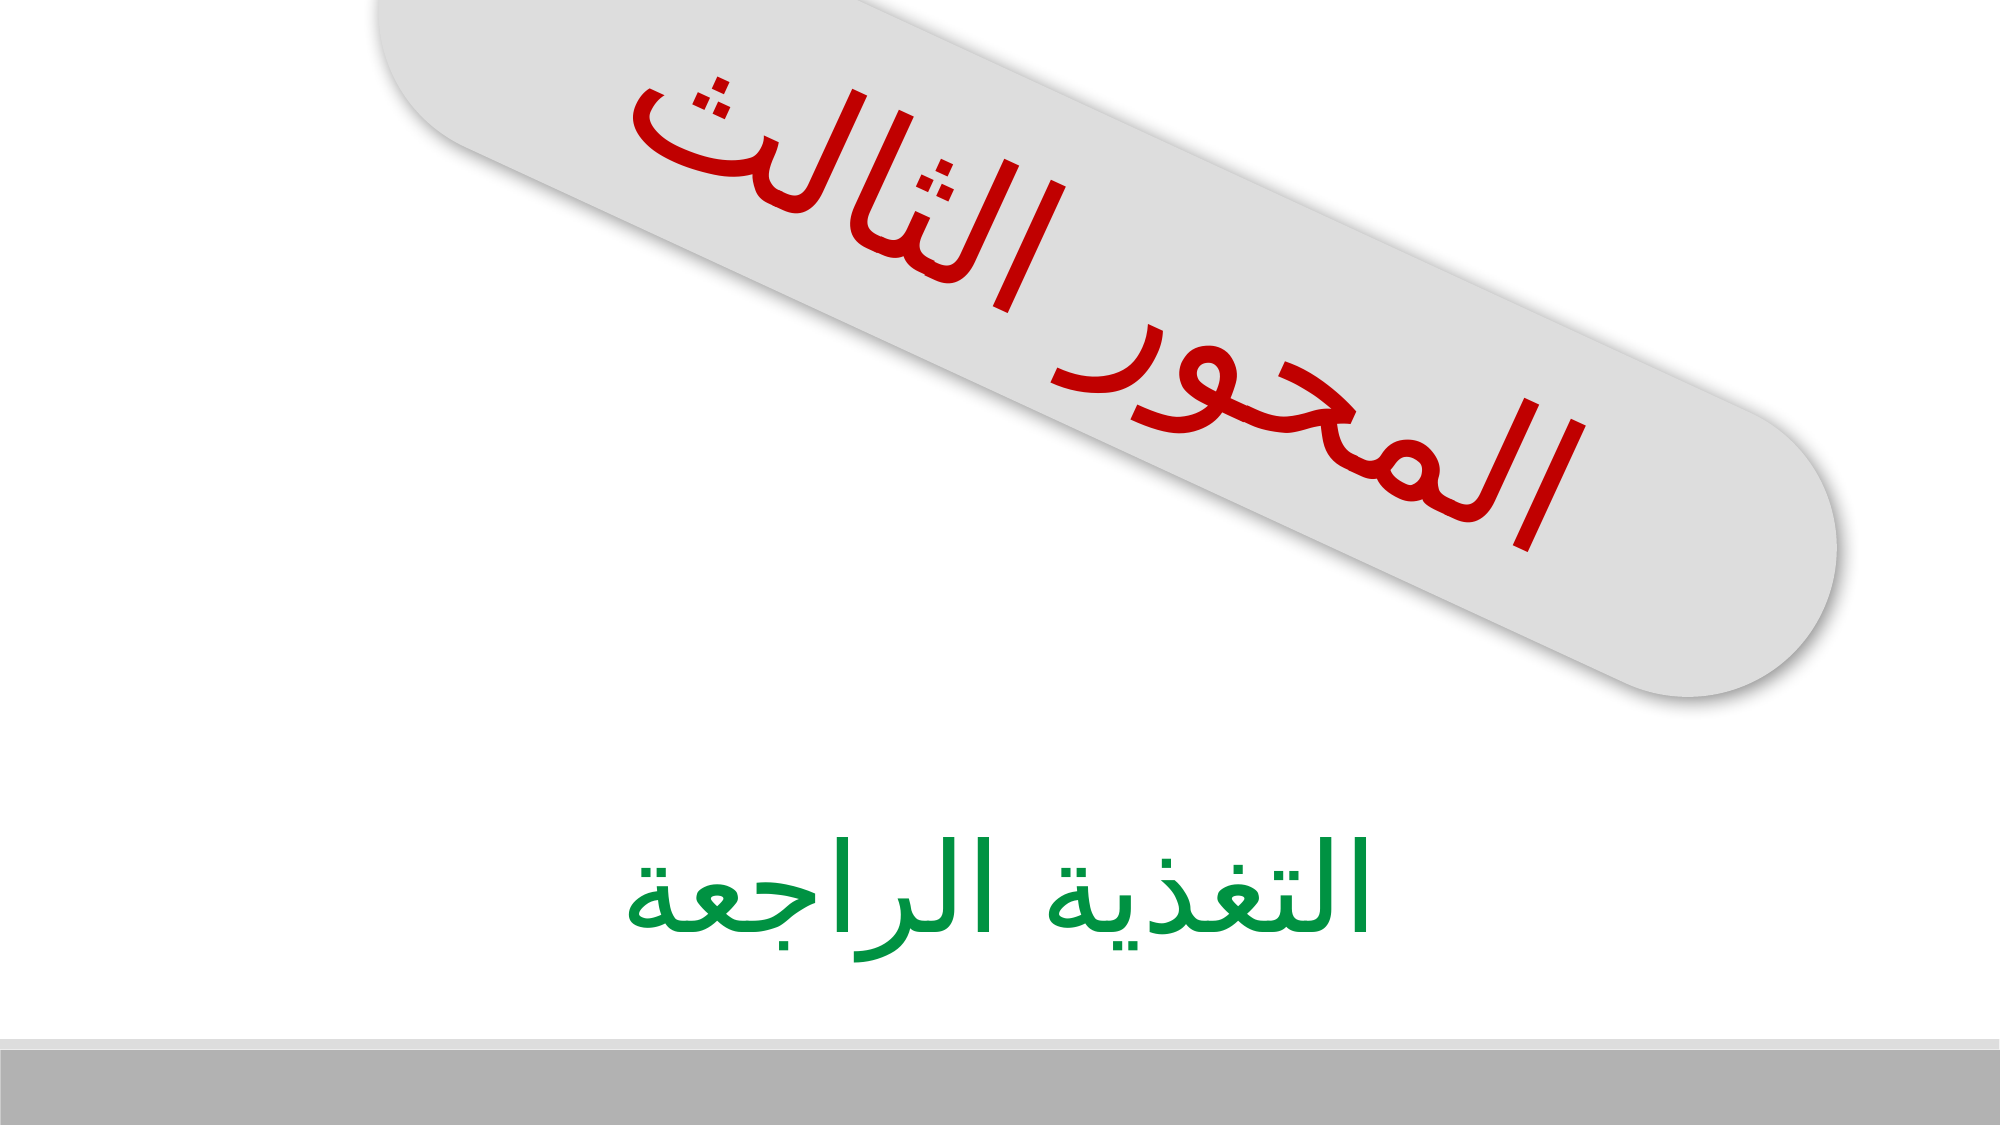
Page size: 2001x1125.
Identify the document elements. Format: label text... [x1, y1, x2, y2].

text_box التغذية الراجعة [165, 799, 1835, 965]
text_box المحور الثالث [377, 0, 1839, 699]
